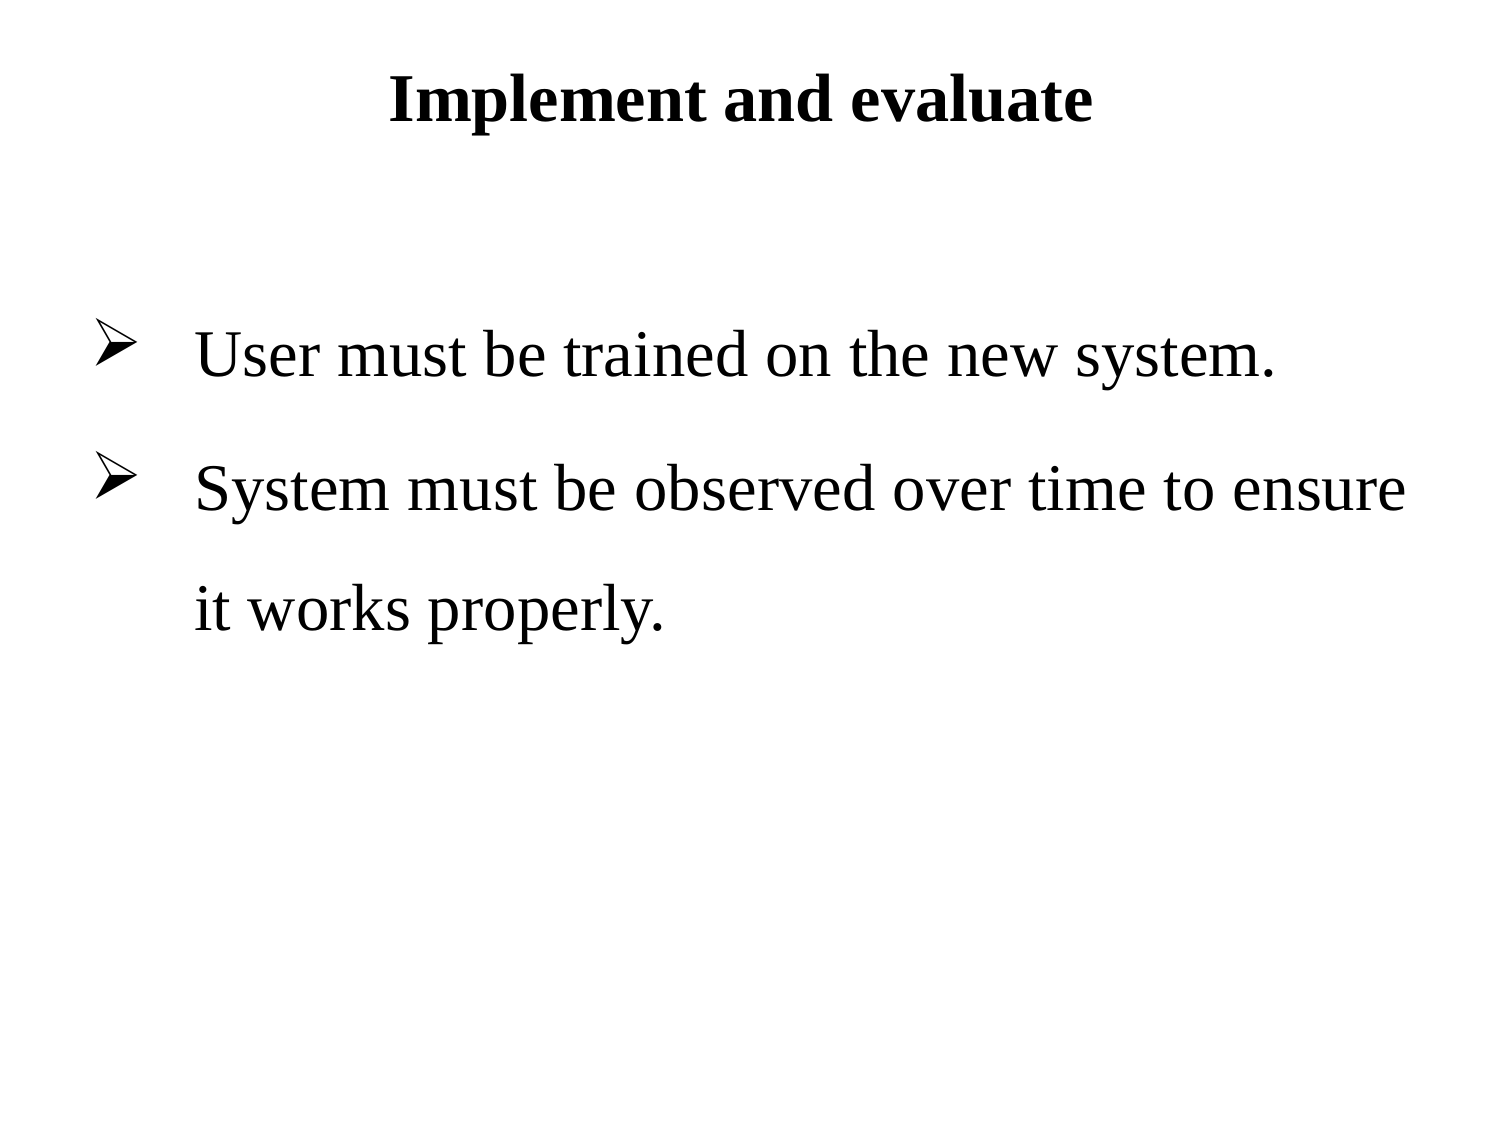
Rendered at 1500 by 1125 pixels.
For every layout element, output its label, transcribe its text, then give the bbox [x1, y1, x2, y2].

list User must be trained on the new system. System must be observed over time to ensure it works properly. [75, 262, 1425, 1005]
title Implement and evaluate [75, 45, 1425, 233]
